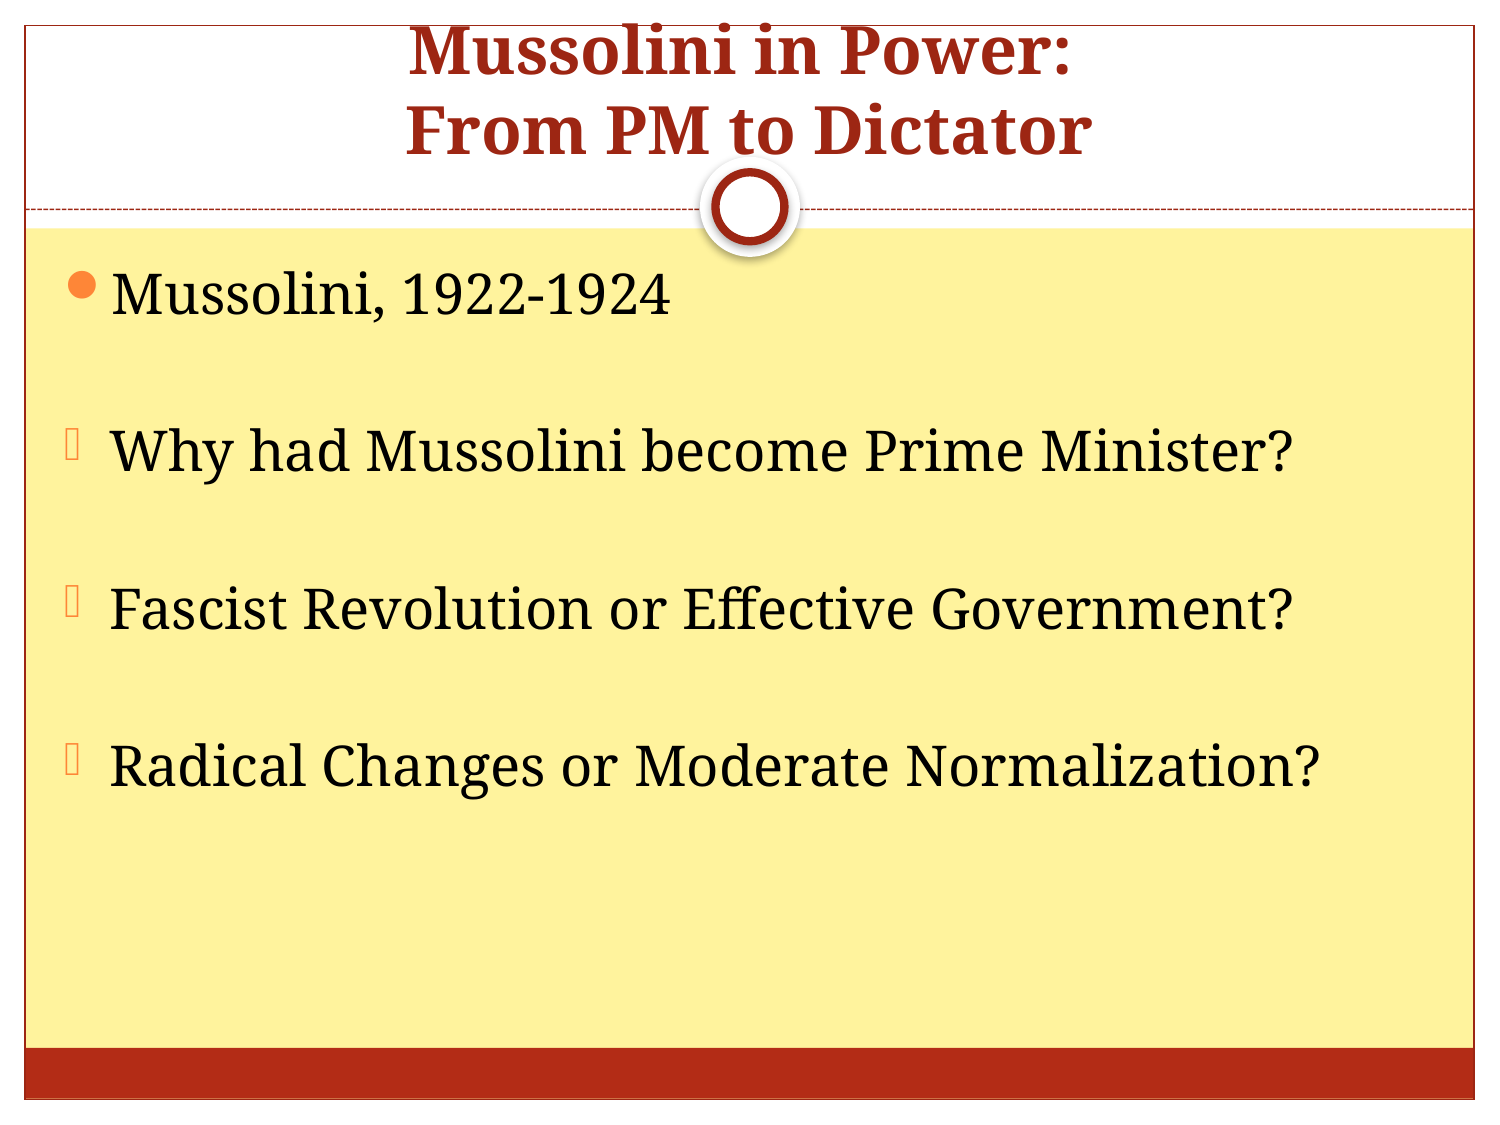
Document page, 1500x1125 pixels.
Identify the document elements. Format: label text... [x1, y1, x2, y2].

list Mussolini, 1922-1924 Why had Mussolini become Prime Minister? Fascist Revolution or Effective Government? Radical Changes or Moderate Normalization? [49, 250, 1445, 1001]
title Mussolini in Power: From PM to Dictator [49, 0, 1450, 175]
